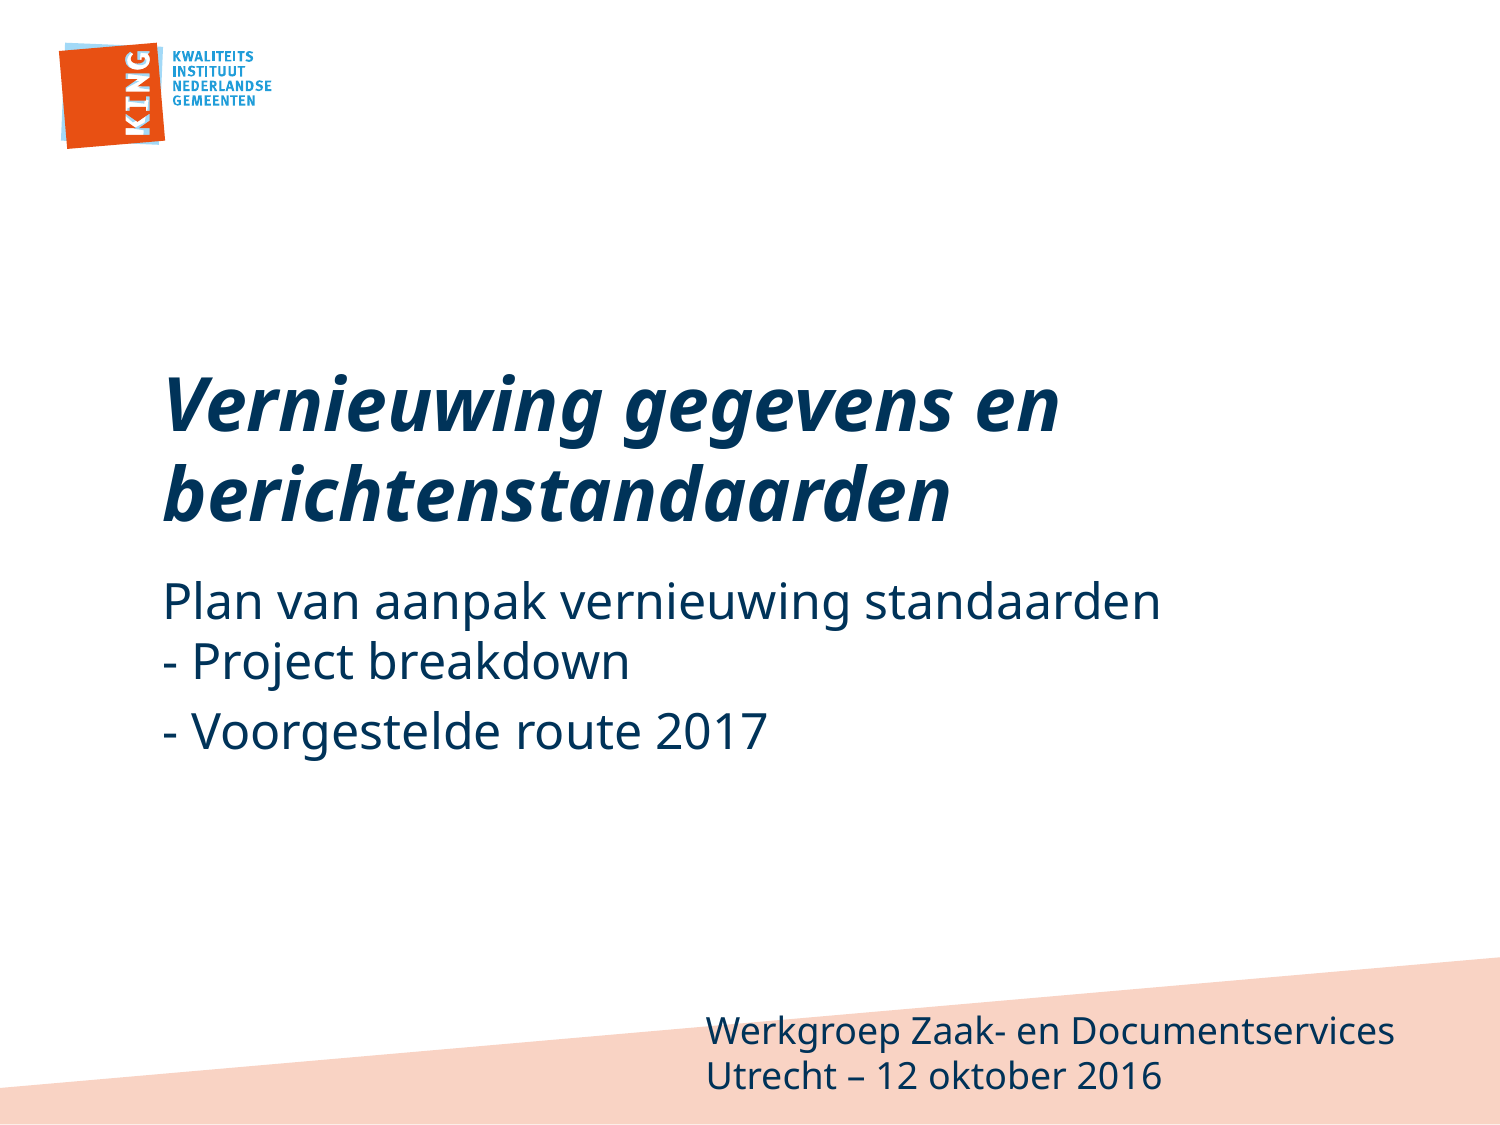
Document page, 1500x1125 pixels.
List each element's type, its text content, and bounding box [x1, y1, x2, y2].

title Vernieuwing gegevens en berichtenstandaarden [147, 326, 1424, 568]
text_box Werkgroep Zaak- en Documentservices Utrecht – 12 oktober 2016 [690, 999, 1500, 1105]
text_box Plan van aanpak vernieuwing standaarden - Project breakdown - Voorgestelde route 2017 [147, 562, 1311, 850]
